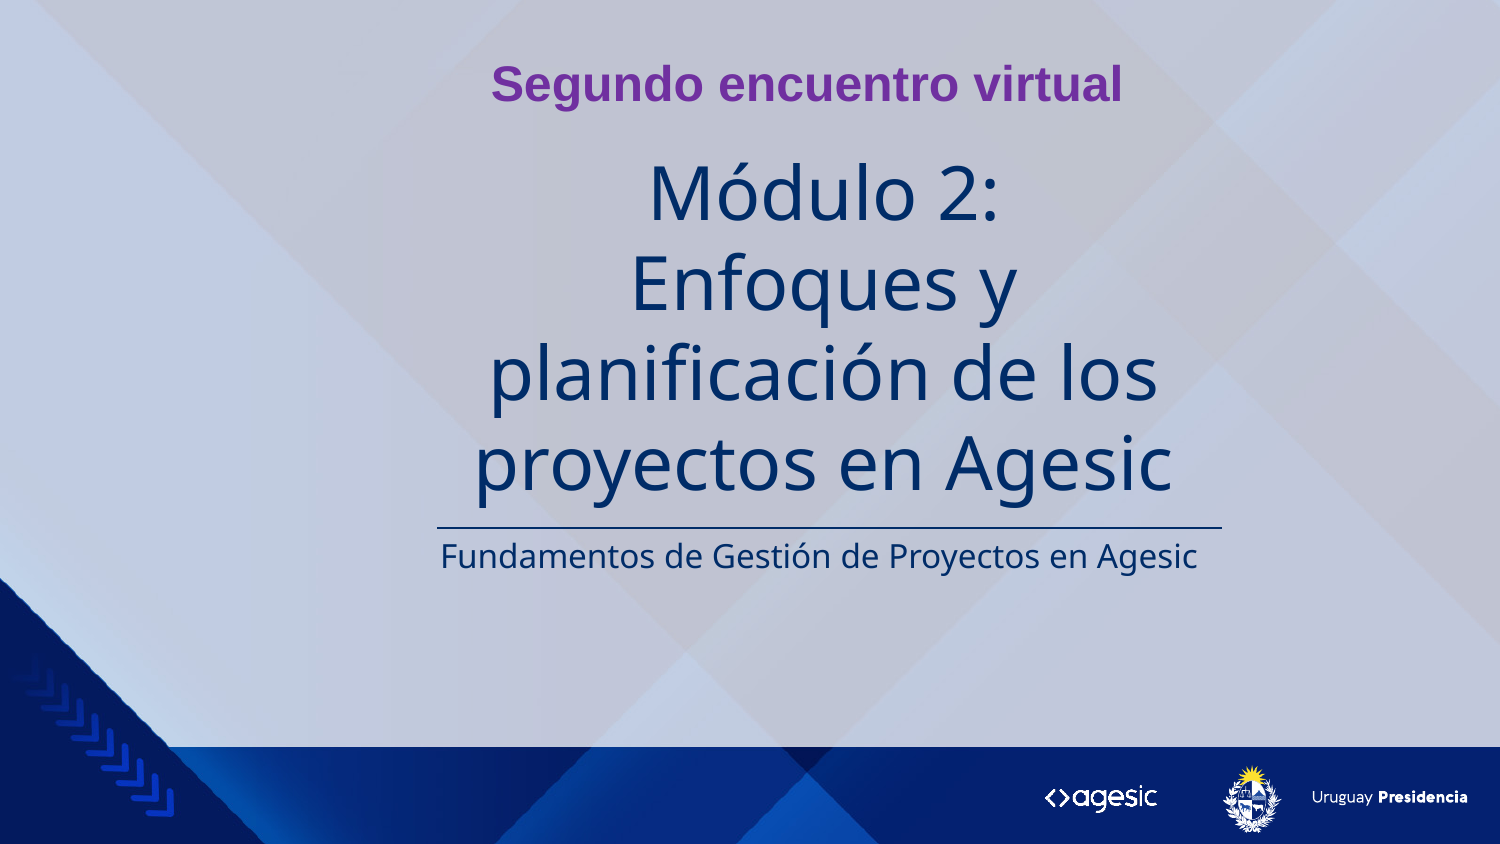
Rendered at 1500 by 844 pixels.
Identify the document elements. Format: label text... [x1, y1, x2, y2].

text_box Fundamentos de Gestión de Proyectos en Agesic [425, 528, 1223, 583]
text_box Módulo 2: Enfoques y planificación de los proyectos en Agesic [392, 138, 1255, 694]
picture [0, 0, 1500, 844]
text_box Segundo encuentro virtual [360, 43, 1255, 119]
